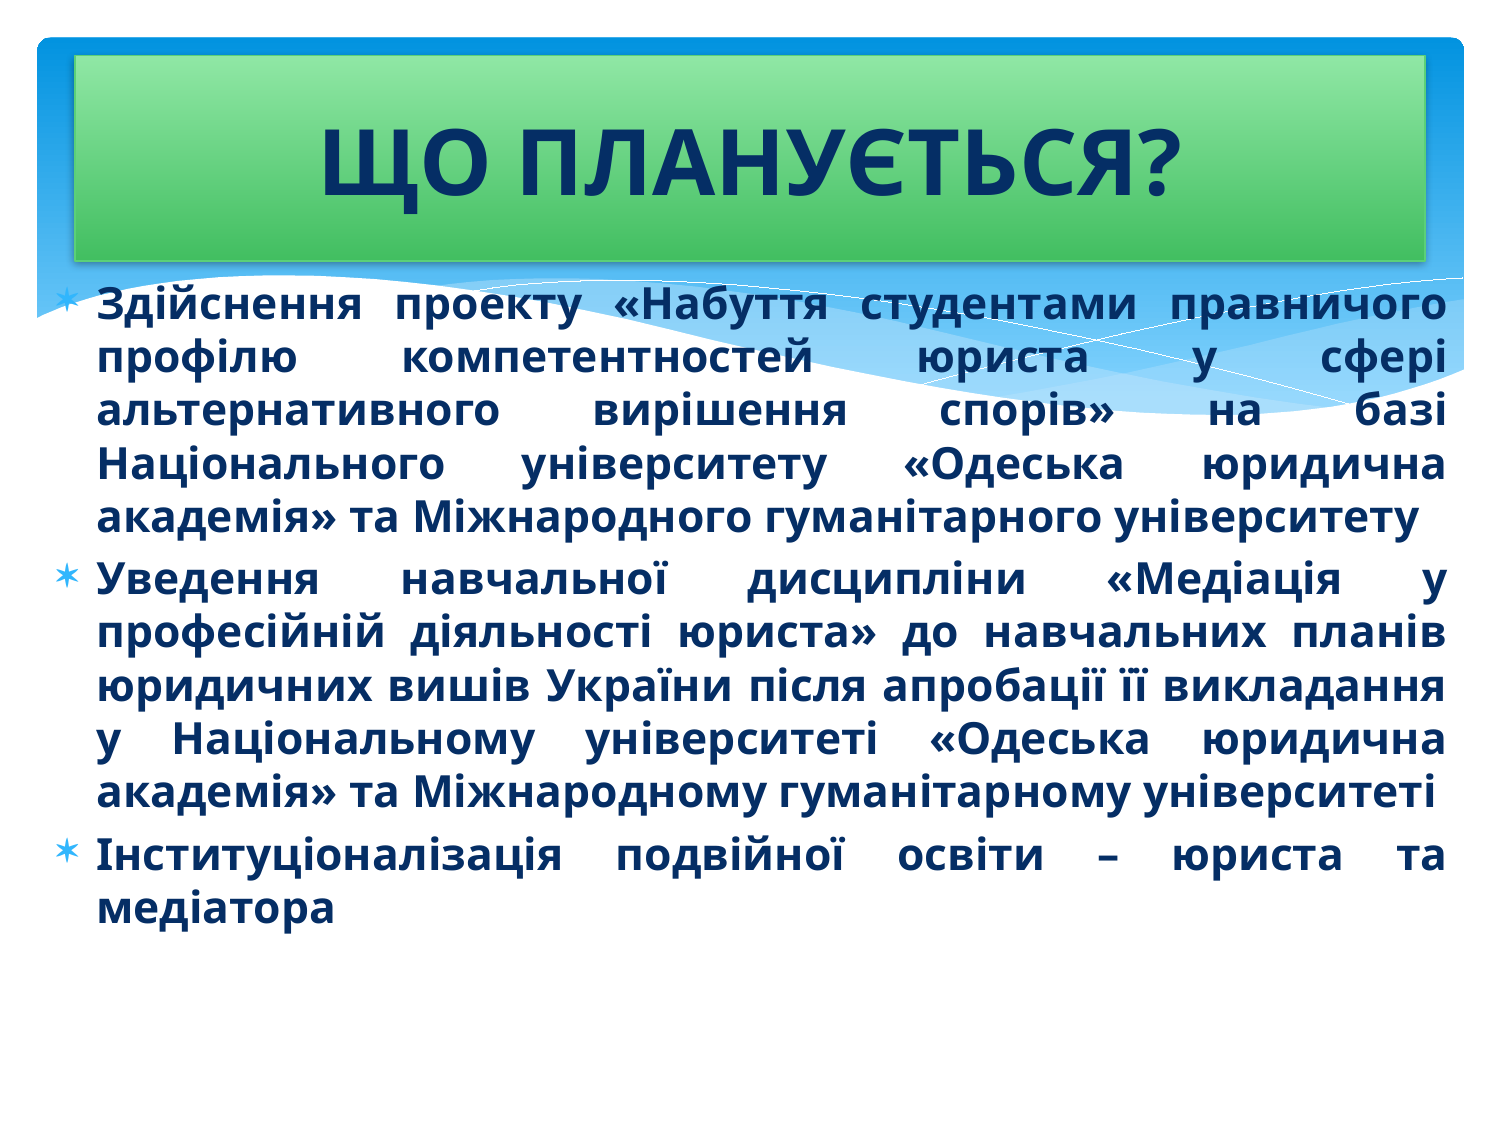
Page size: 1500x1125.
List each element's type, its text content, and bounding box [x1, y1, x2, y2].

title ЩО ПЛАНУЄТЬСЯ? [74, 55, 1426, 262]
list Здійснення проекту «Набуття студентами правничого профілю компетентностей юриста у сфері альтернативного вирішення спорів» на базі Національного університету «Одеська юридична академія» та Міжнародного гуманітарного університету Уведення навчальної дисципліни «Медіація у професійній діяльності юриста» до навчальних планів юридичних вишів України після апробації її викладання у Національному університеті «Одеська юридична академія» та Міжнародному гуманітарному університеті Інституціоналізація подвійної освіти – юриста та медіатора [41, 267, 1465, 1017]
